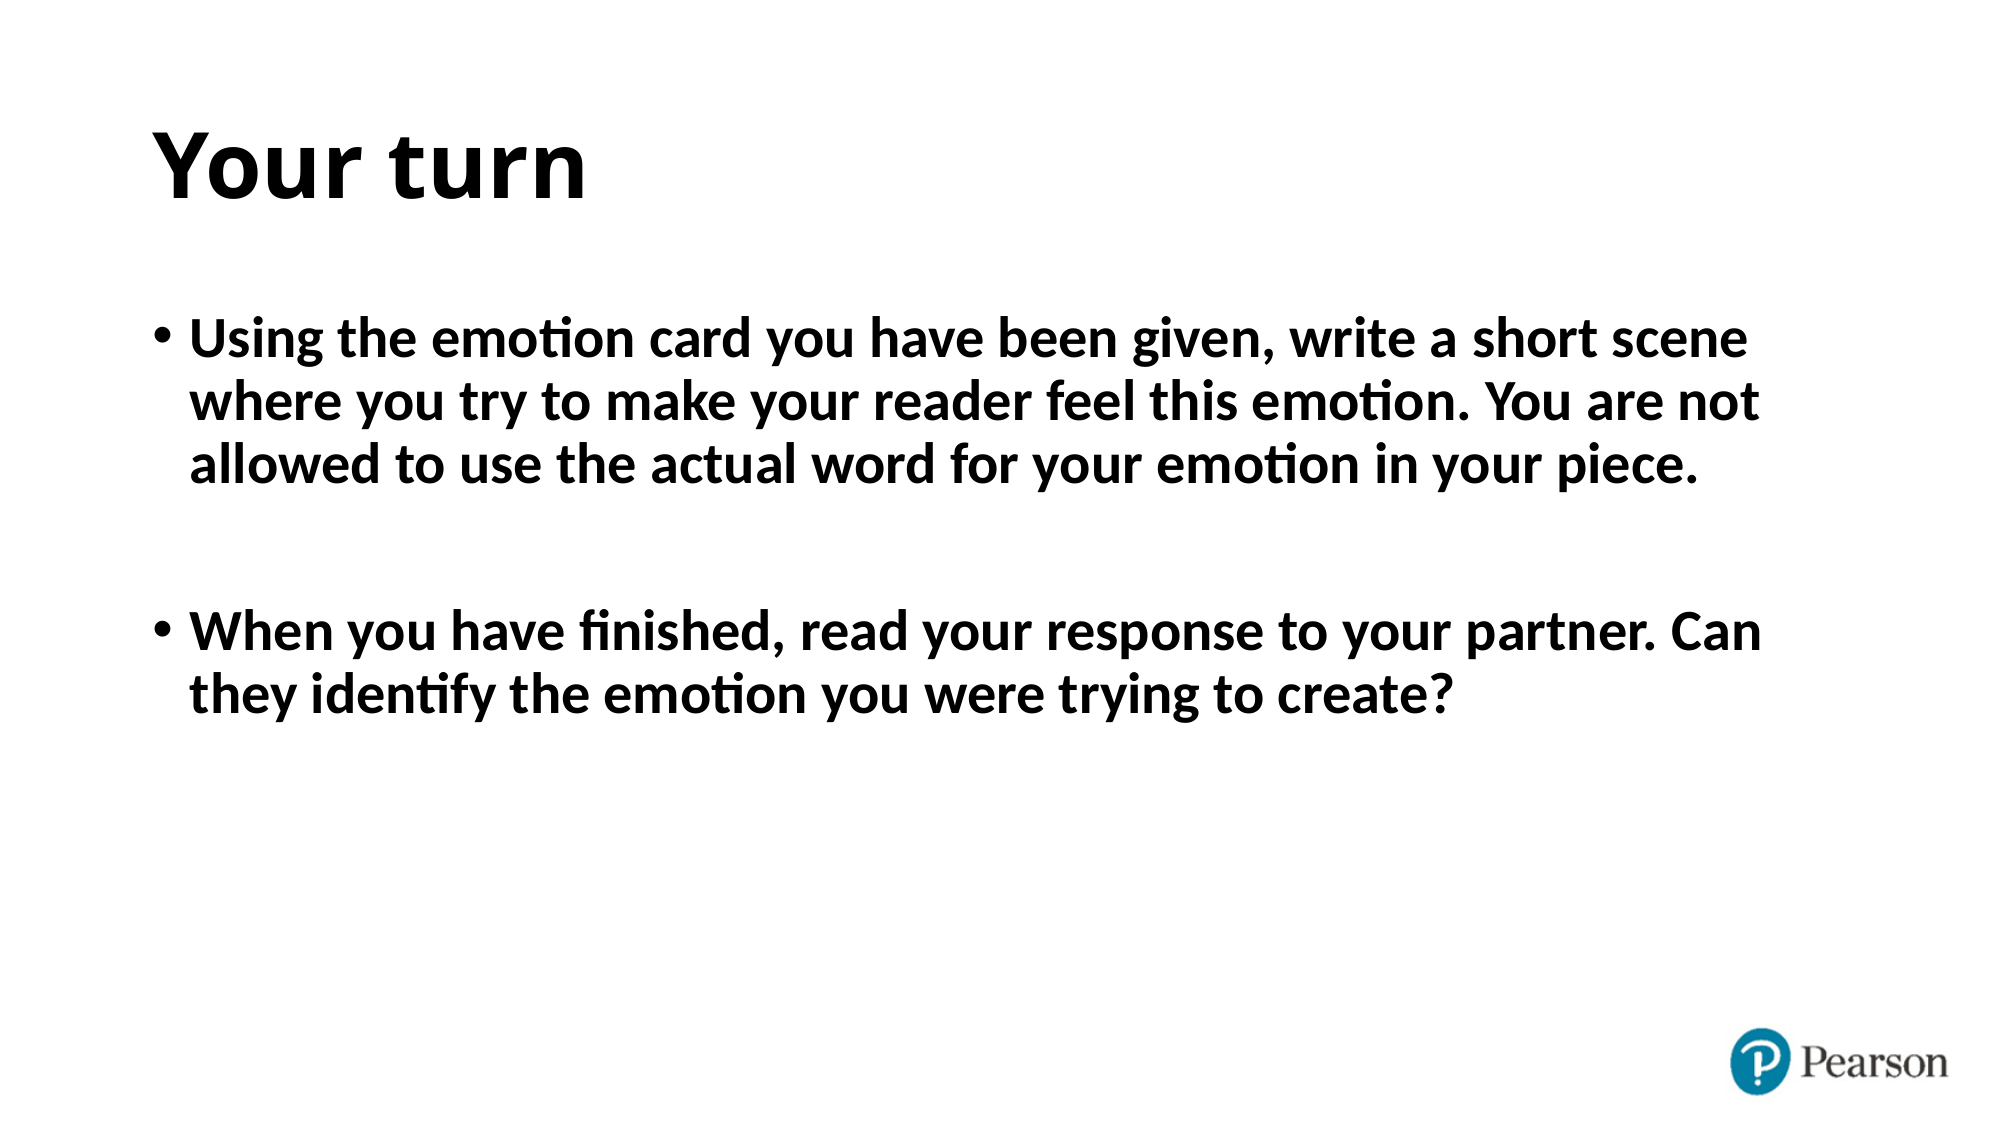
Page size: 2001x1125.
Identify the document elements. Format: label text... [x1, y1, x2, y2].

list Using the emotion card you have been given, write a short scene where you try to make your reader feel this emotion. You are not allowed to use the actual word for your emotion in your piece. When you have finished, read your response to your partner. Can they identify the emotion you were trying to create? [137, 299, 1863, 1014]
picture [1720, 1013, 1959, 1106]
title Your turn [137, 59, 1863, 278]
